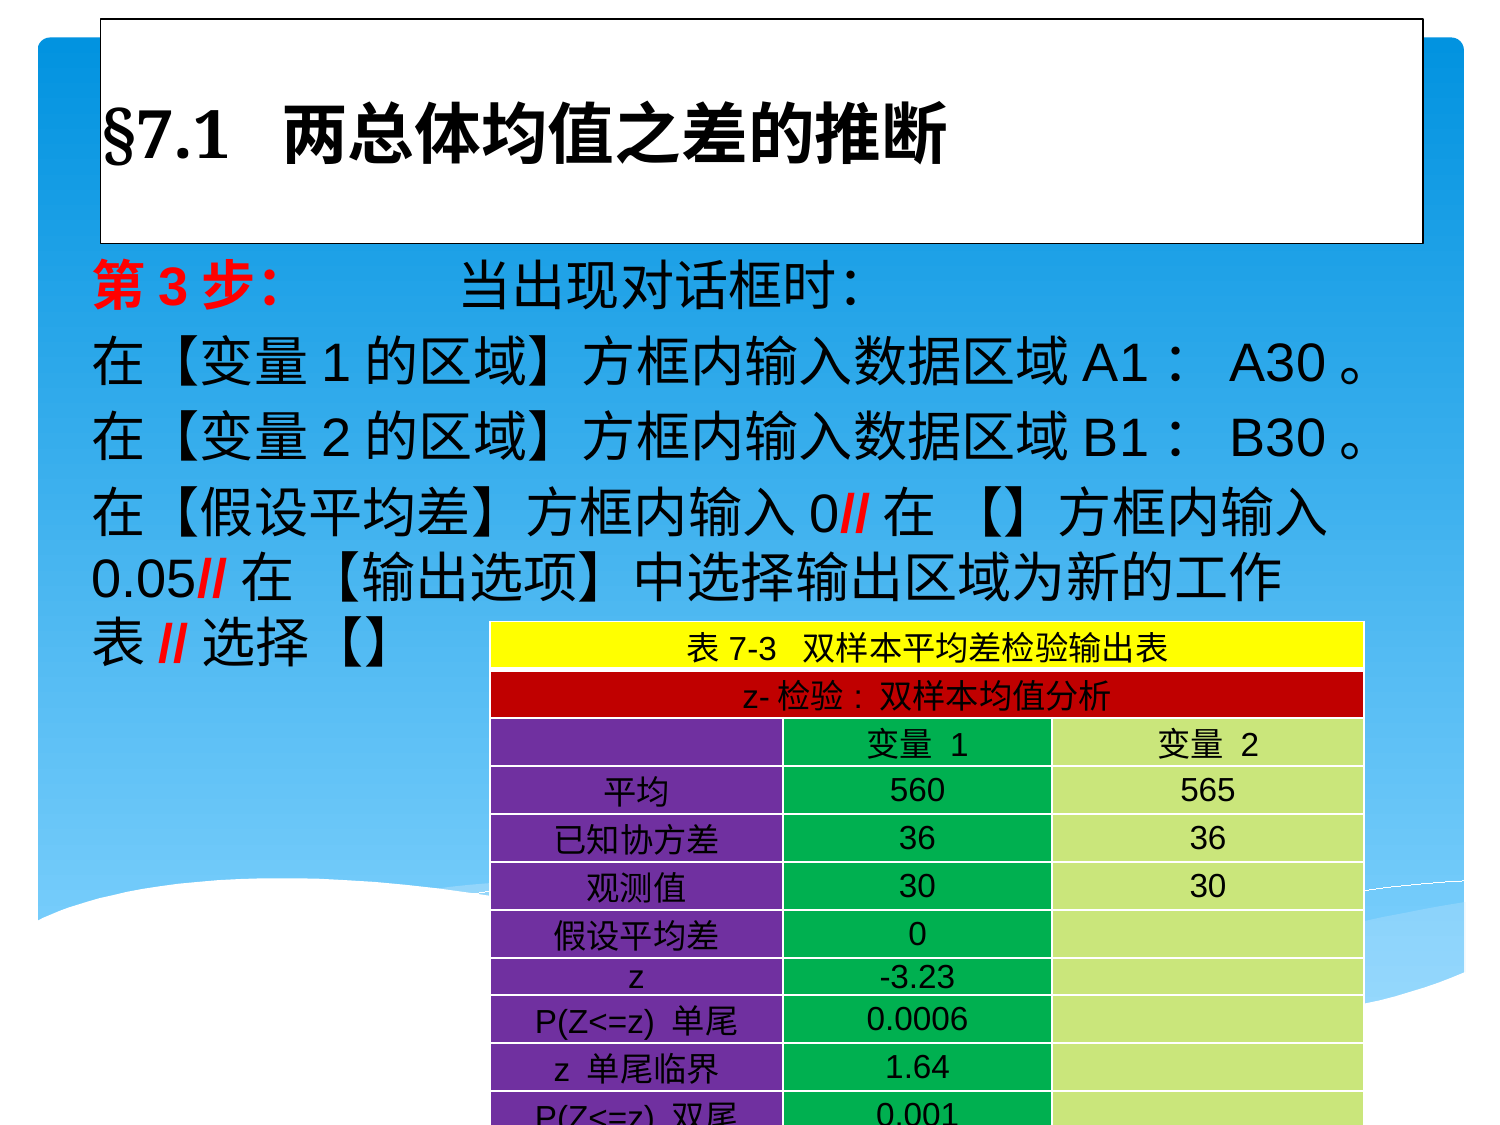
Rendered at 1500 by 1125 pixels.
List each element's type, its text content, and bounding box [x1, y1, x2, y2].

table_cell 30 [1053, 863, 1363, 909]
table_cell 560 [784, 767, 1051, 813]
table_cell z-检验: 双样本均值分析 [491, 672, 1363, 717]
table_cell 36 [1053, 815, 1363, 861]
title §7.1 两总体均值之差的推断 [100, 19, 1424, 244]
table_cell -3.23 [784, 959, 1051, 994]
table_cell [1053, 1044, 1363, 1090]
table_cell [1053, 996, 1363, 1042]
table_cell [1053, 1092, 1363, 1125]
table_cell 0.001 [784, 1092, 1051, 1125]
table_cell 平均 [491, 767, 782, 813]
table_cell 0.0006 [784, 996, 1051, 1042]
table_cell z 单尾临界 [491, 1044, 782, 1090]
table_cell [1053, 959, 1363, 994]
table_header 表7-3 双样本平均差检验输出表 [491, 622, 1363, 667]
table_cell P(Z<=z) 双尾 [491, 1092, 782, 1125]
table_cell 变量 2 [1053, 719, 1363, 765]
table_cell [1053, 911, 1363, 957]
table_cell [491, 719, 782, 765]
table_cell 观测值 [491, 863, 782, 909]
table_cell 0 [784, 911, 1051, 957]
table_cell 1.64 [784, 1044, 1051, 1090]
table_cell P(Z<=z) 单尾 [491, 996, 782, 1042]
table_cell 变量 1 [784, 719, 1051, 765]
table_cell z [491, 959, 782, 994]
table_cell 假设平均差 [491, 911, 782, 957]
table_cell 565 [1053, 767, 1363, 813]
table_cell 36 [784, 815, 1051, 861]
table_cell 已知协方差 [491, 815, 782, 861]
table_cell 30 [784, 863, 1051, 909]
